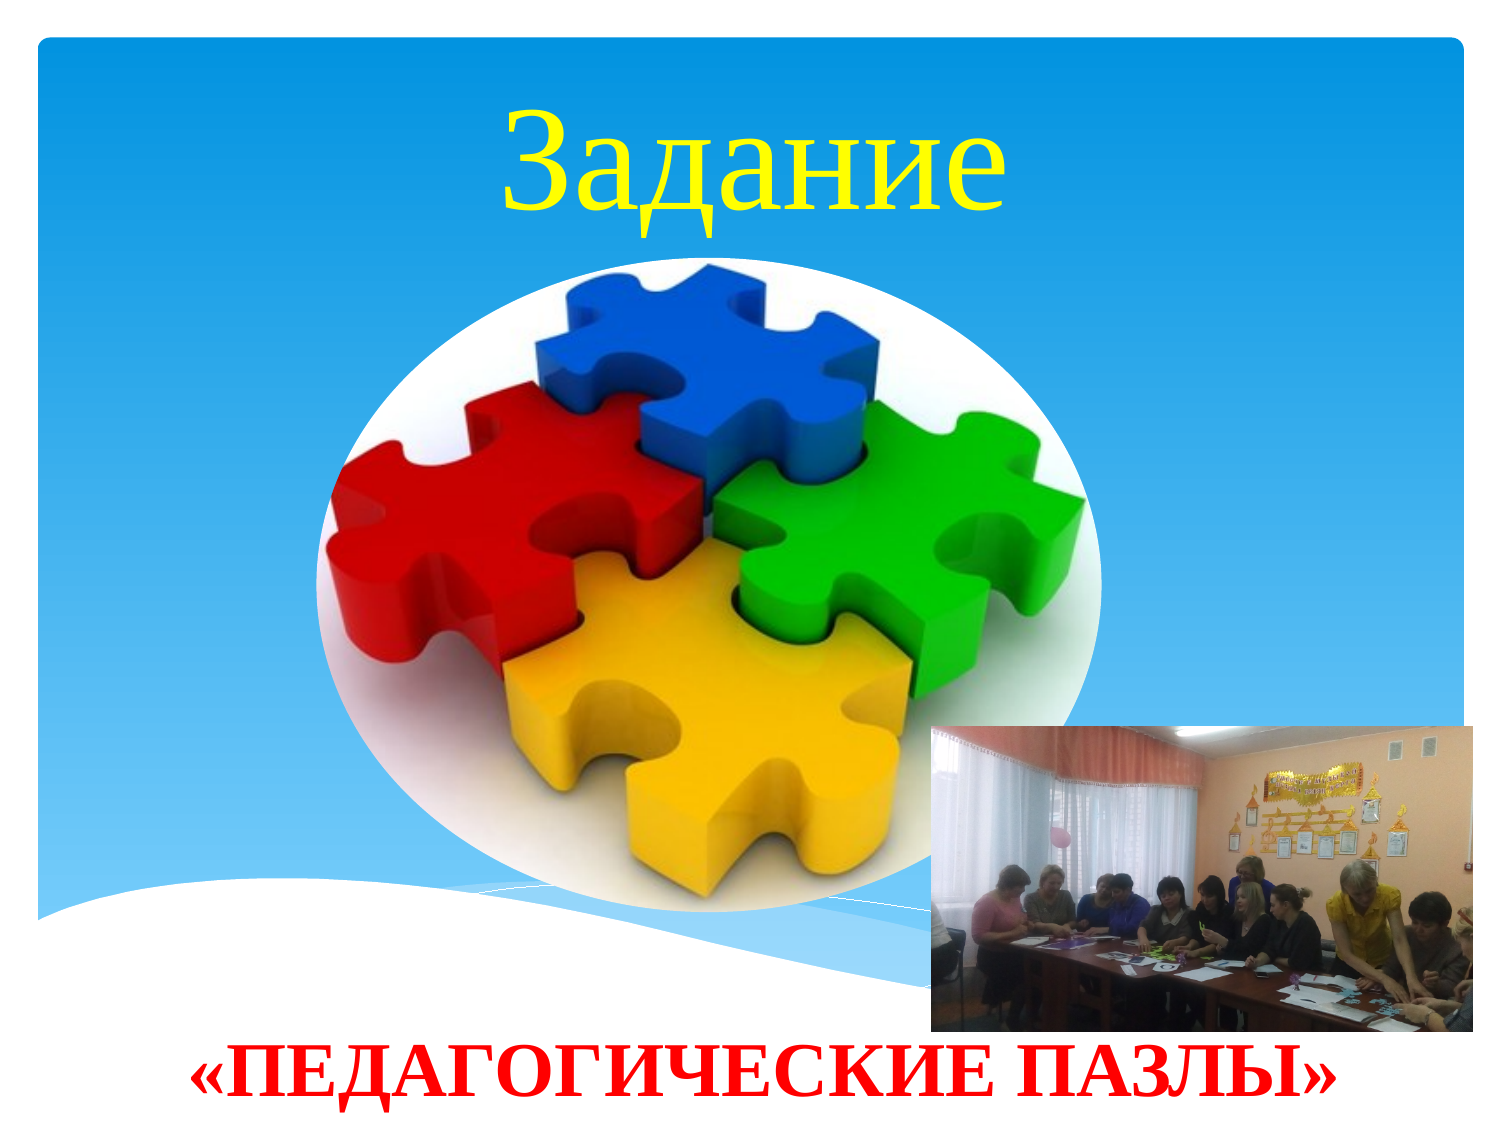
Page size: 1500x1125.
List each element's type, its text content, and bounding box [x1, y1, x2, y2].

picture [316, 257, 1473, 1032]
subtitle «ПЕДАГОГИЧЕСКИЕ ПАЗЛЫ» [147, 1011, 1382, 1121]
title Задание [135, 30, 1411, 248]
